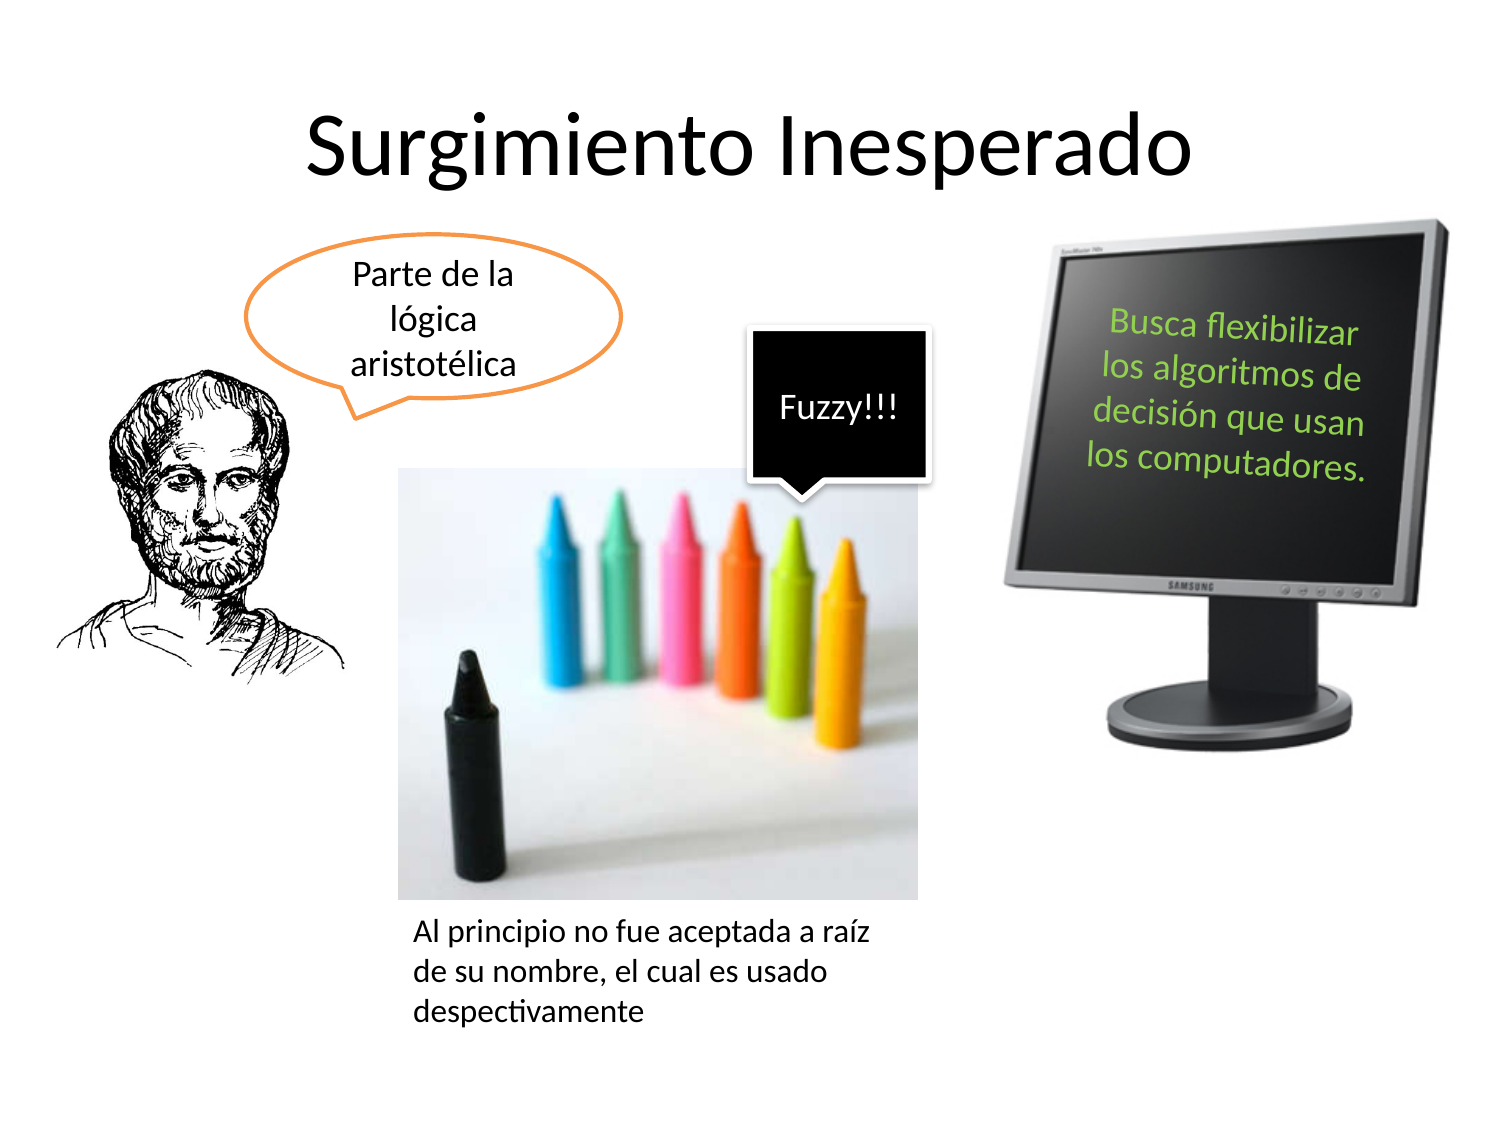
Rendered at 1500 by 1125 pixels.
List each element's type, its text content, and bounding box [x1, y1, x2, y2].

text_box Fuzzy!!! [746, 324, 932, 484]
text_box Al principio no fue aceptada a raíz de su nombre, el cual es usado despectivamente [398, 907, 914, 1037]
text_box Parte de la lógica aristotélica [243, 233, 624, 420]
picture [398, 468, 919, 900]
title Surgimiento Inesperado [75, 45, 1425, 233]
picture [952, 210, 1500, 758]
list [51, 362, 355, 692]
